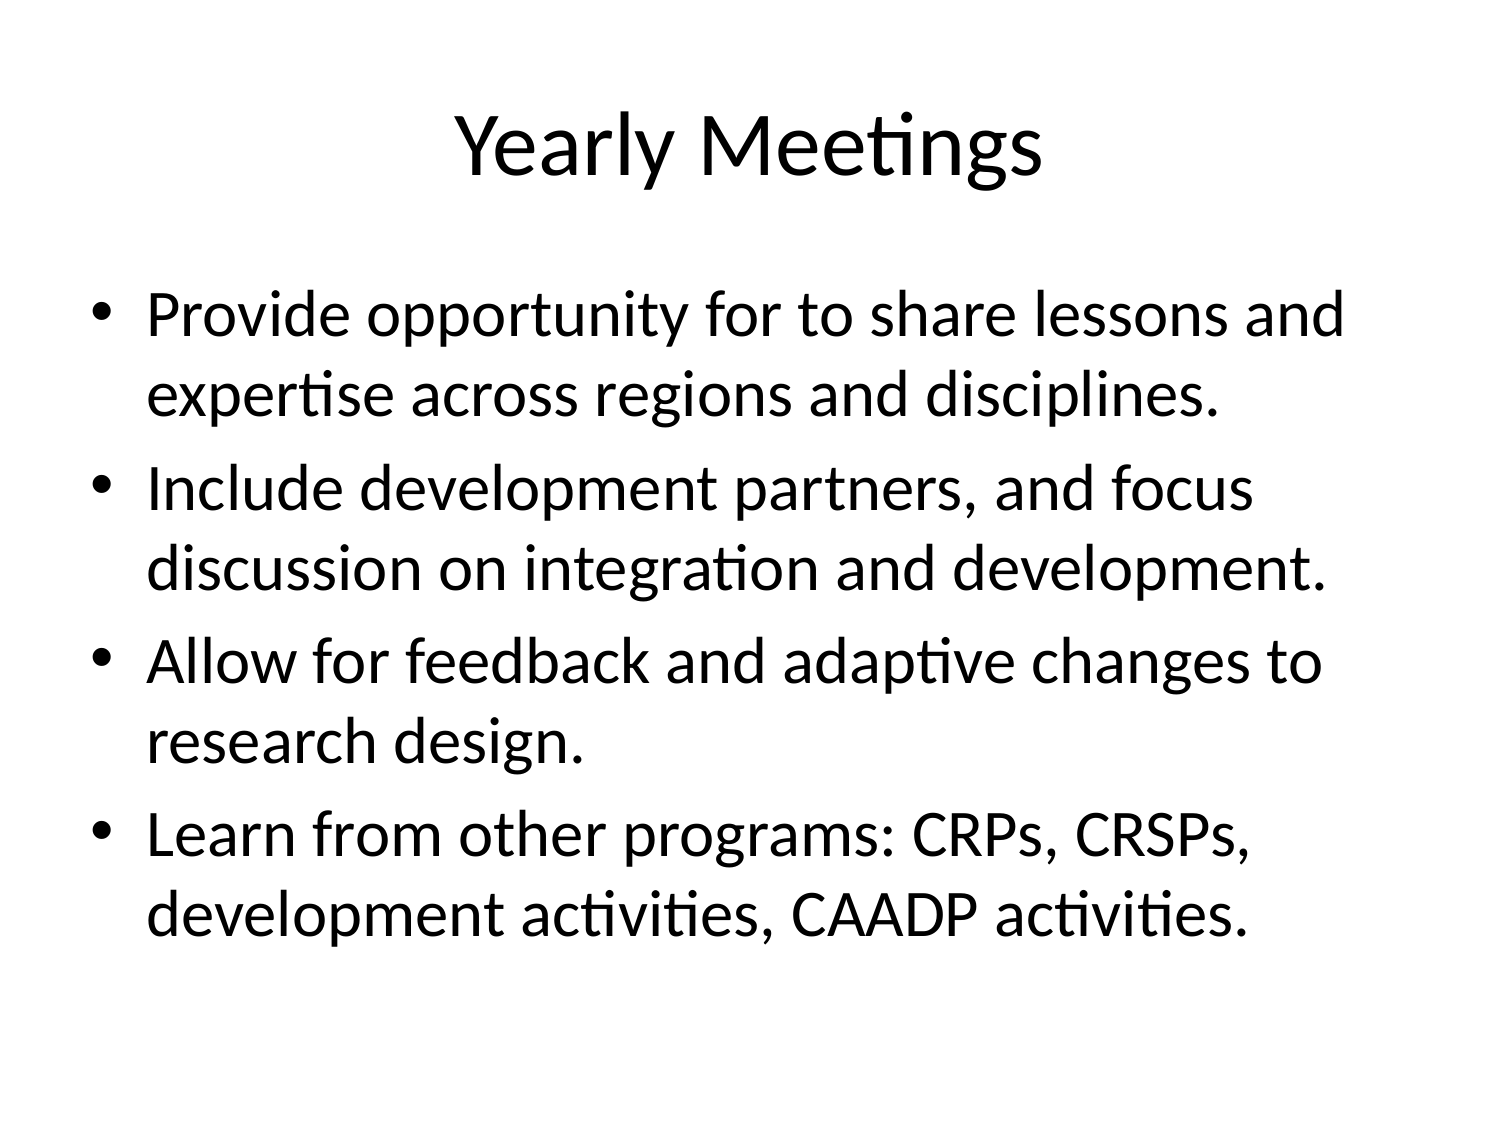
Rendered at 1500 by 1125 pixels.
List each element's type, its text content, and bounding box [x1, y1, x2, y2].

title Yearly Meetings [75, 45, 1425, 233]
list Provide opportunity for to share lessons and expertise across regions and disciplines. Include development partners, and focus discussion on integration and development. Allow for feedback and adaptive changes to research design. Learn from other programs: CRPs, CRSPs, development activities, CAADP activities. [75, 262, 1425, 1005]
